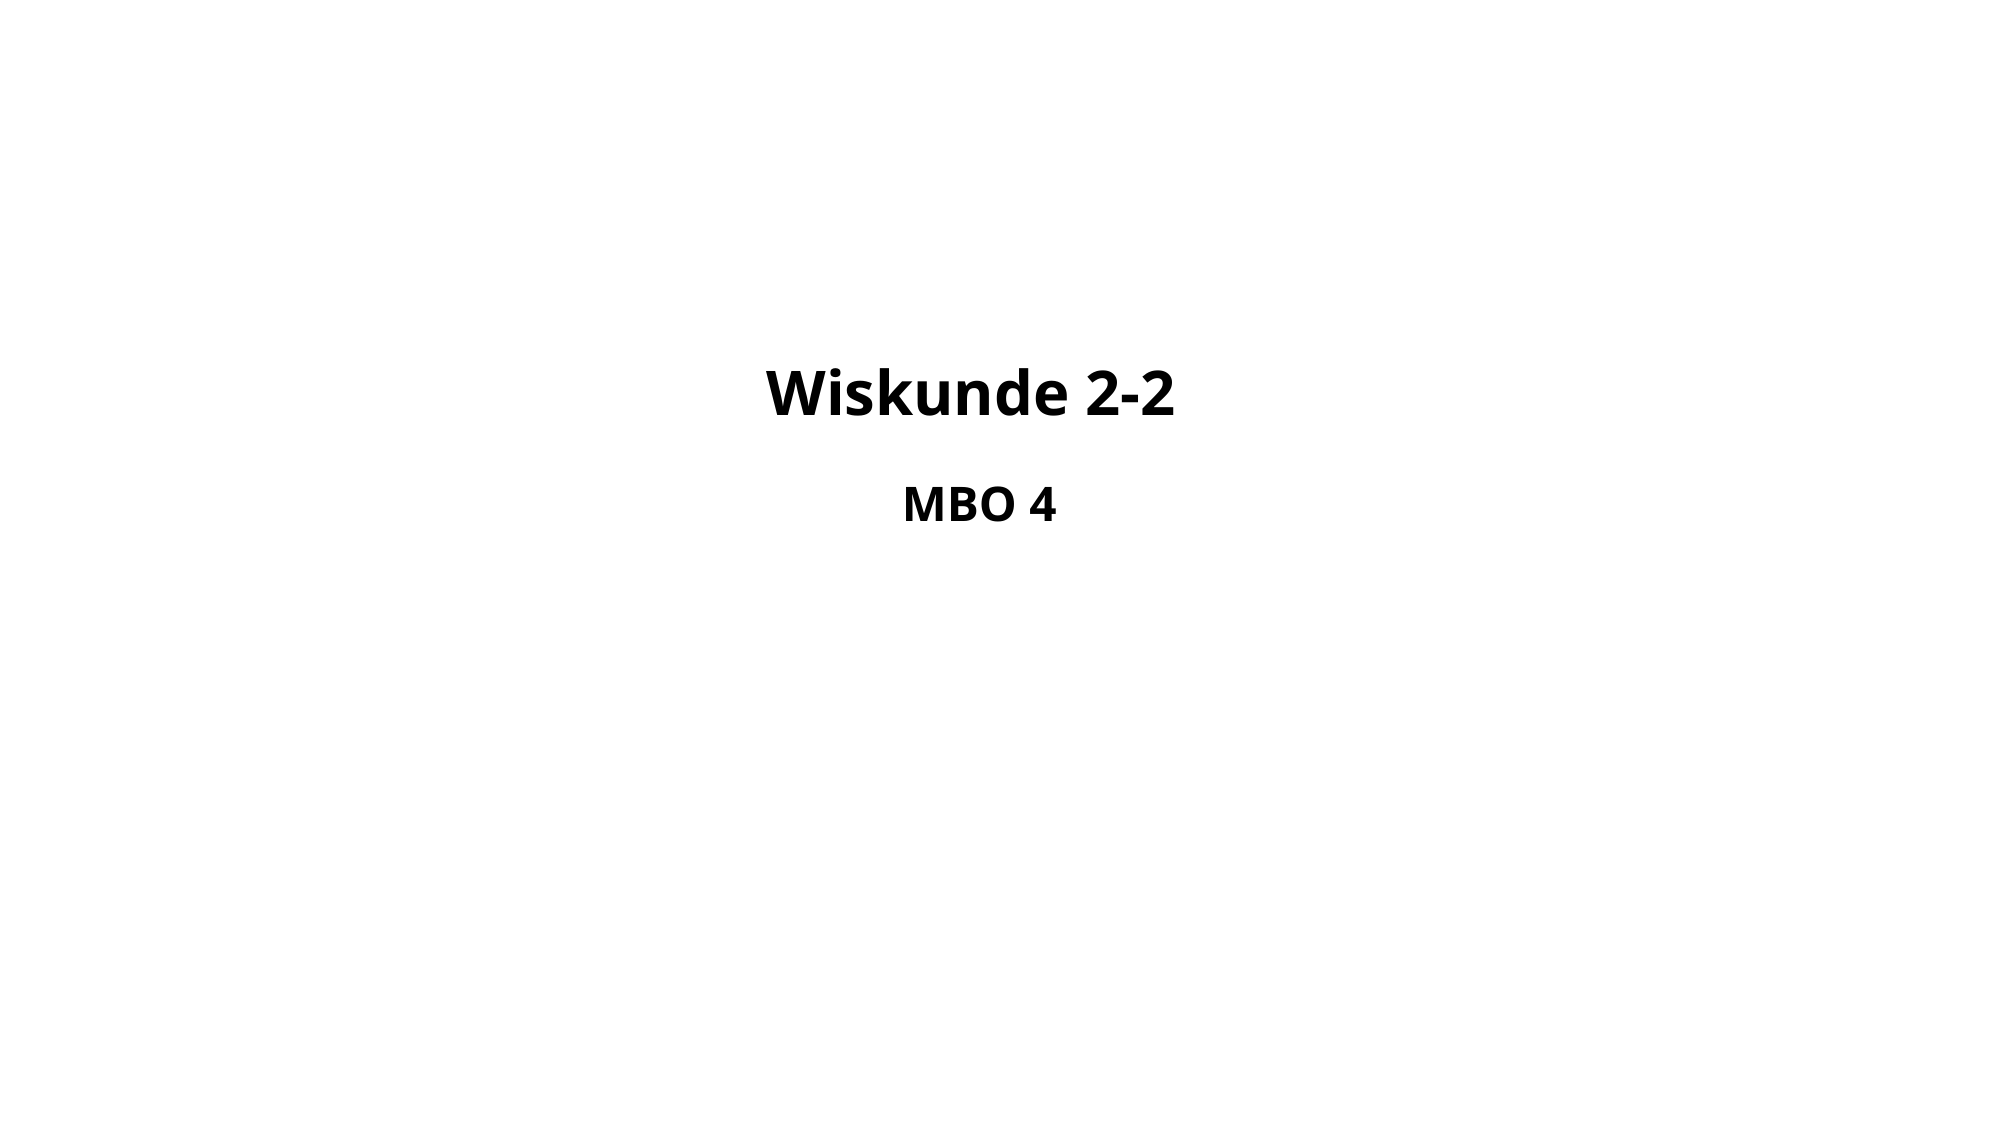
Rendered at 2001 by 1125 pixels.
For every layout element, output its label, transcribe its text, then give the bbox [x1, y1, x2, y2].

title Wiskunde 2-2 MBO 4 [717, 302, 1242, 842]
